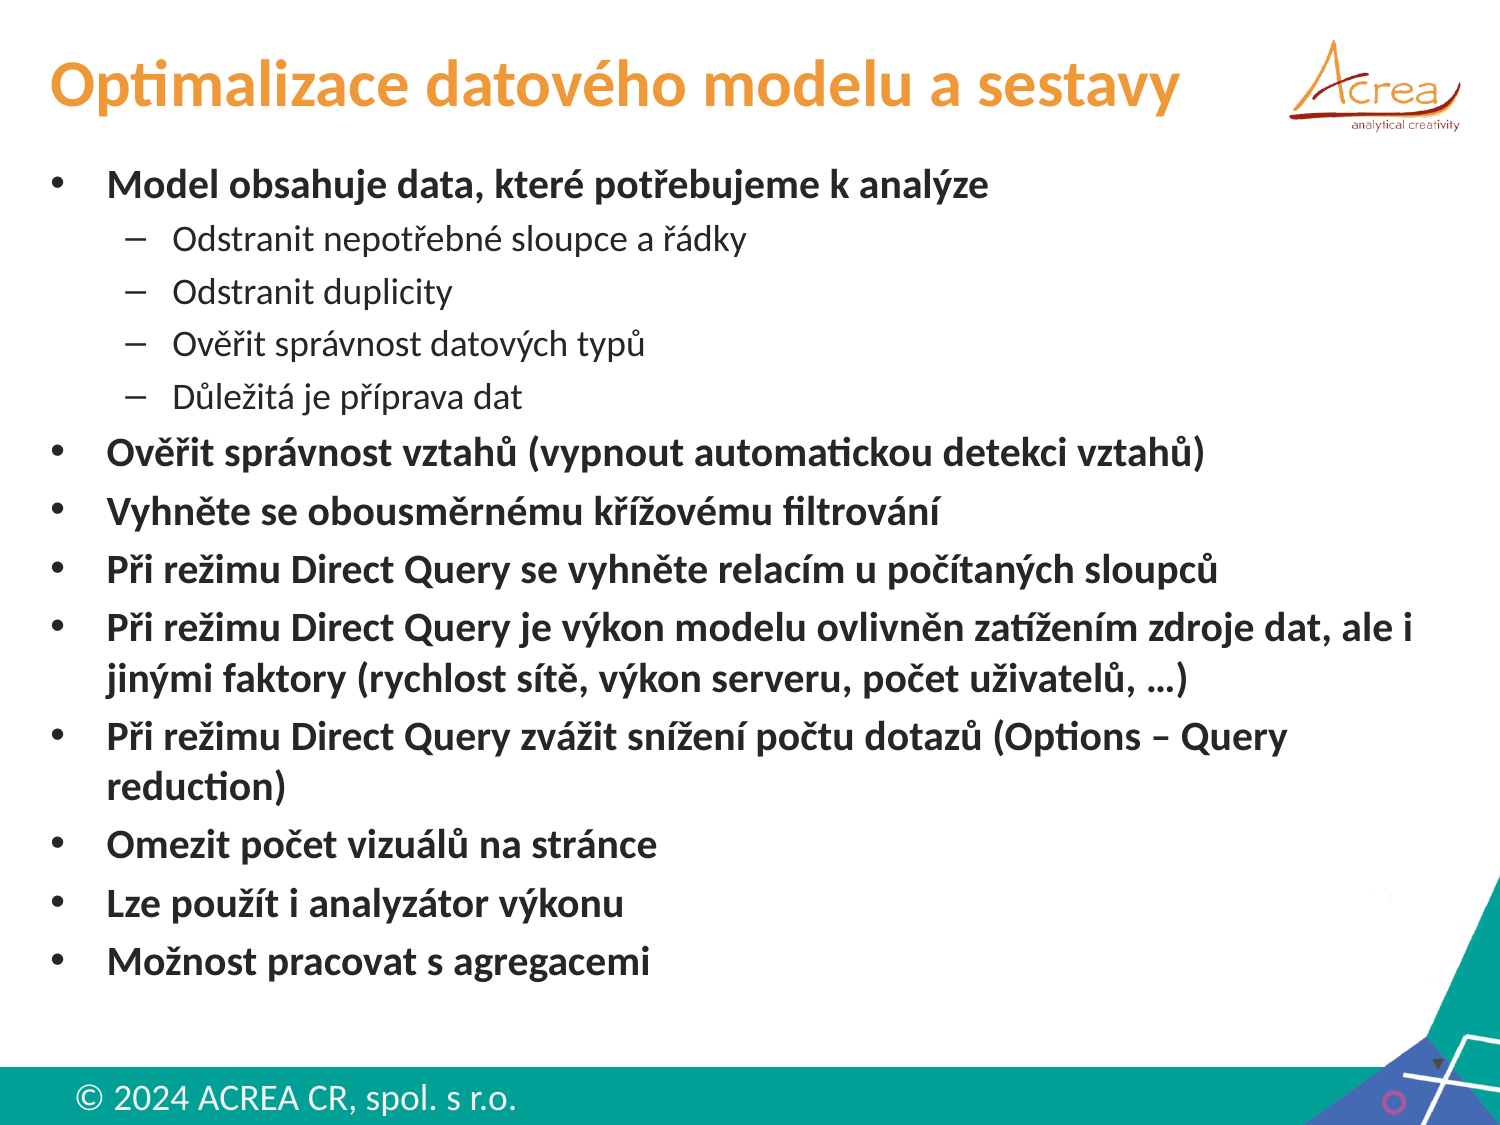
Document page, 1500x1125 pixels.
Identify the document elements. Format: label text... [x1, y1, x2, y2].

picture [1280, 853, 1500, 1125]
picture [1249, 10, 1500, 161]
title Optimalizace datového modelu a sestavy [35, 35, 1276, 124]
list Model obsahuje data, které potřebujeme k analýze Odstranit nepotřebné sloupce a řádky Odstranit duplicity Ověřit správnost datových typů Důležitá je příprava dat Ověřit správnost vztahů (vypnout automatickou detekci vztahů) Vyhněte se obousměrnému křížovému filtrování Při režimu Direct Query se vyhněte relacím u počítaných sloupců Při režimu Direct Query je výkon modelu ovlivněn zatížením zdroje dat, ale i jinými faktory (rychlost sítě, výkon serveru, počet uživatelů, …) Při režimu Direct Query zvážit snížení počtu dotazů (Options – Query reduction) Omezit počet vizuálů na stránce Lze použít i analyzátor výkonu Možnost pracovat s agregacemi [35, 149, 1453, 1012]
